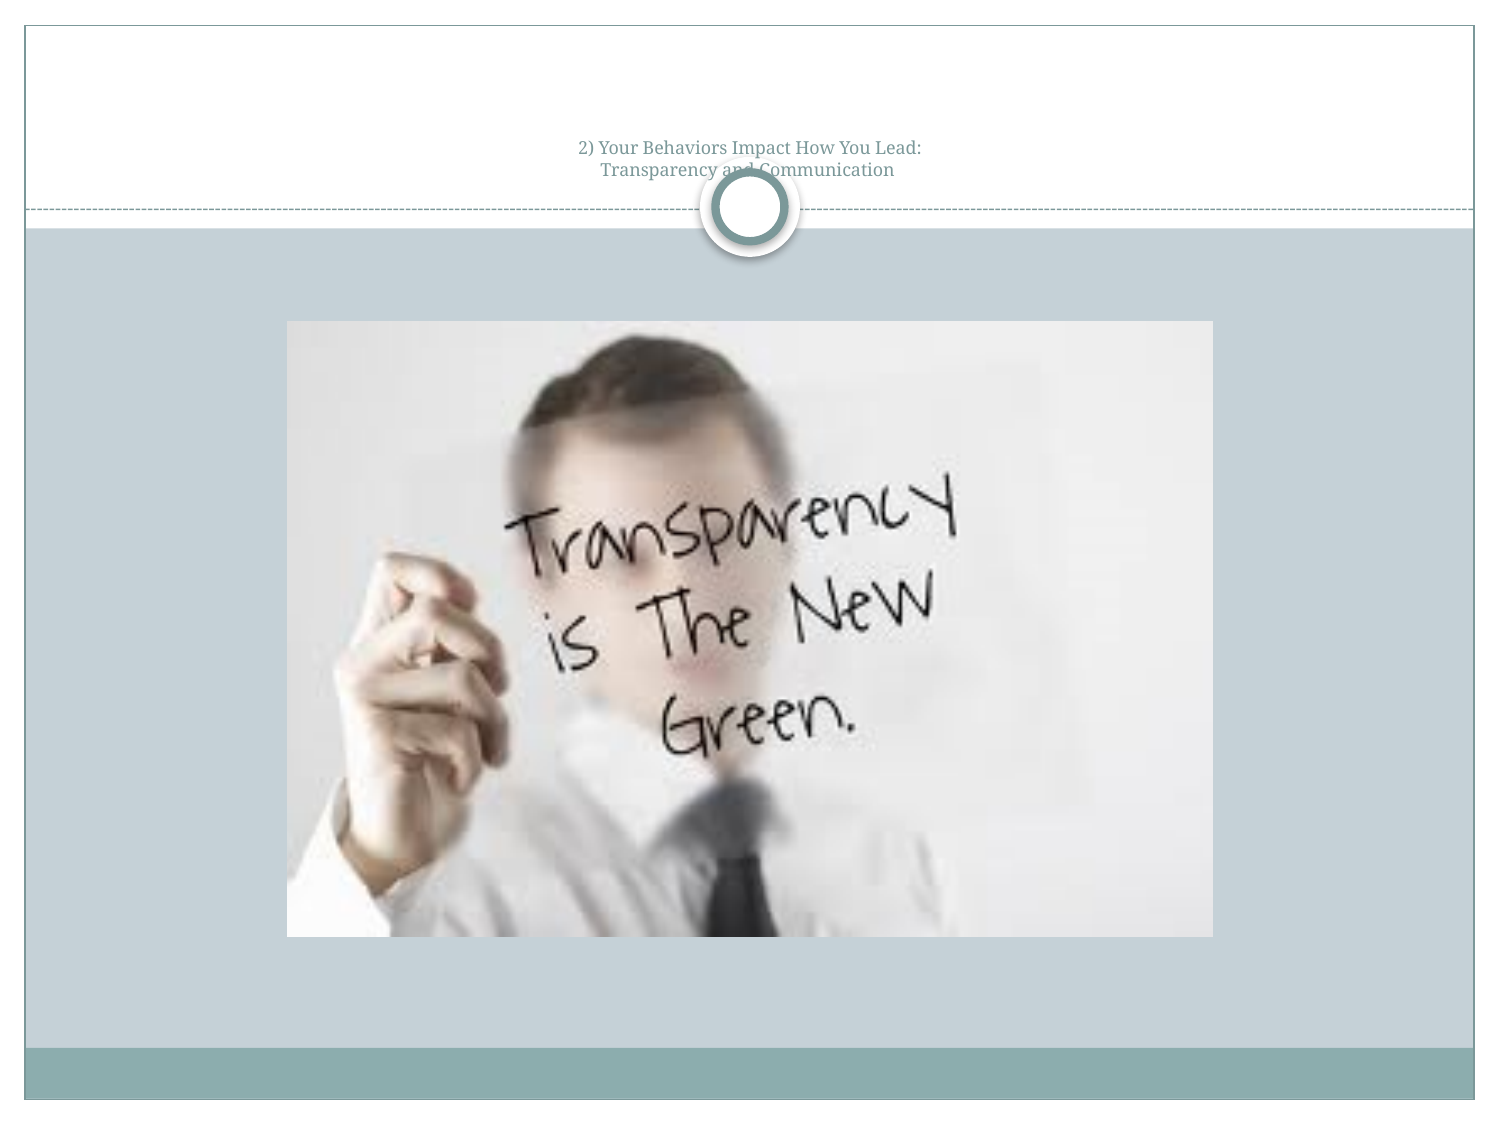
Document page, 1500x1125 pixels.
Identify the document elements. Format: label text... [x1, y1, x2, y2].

title 2) Your Behaviors Impact How You Lead: Transparency and Communication [50, 62, 1450, 187]
picture [287, 320, 1213, 937]
